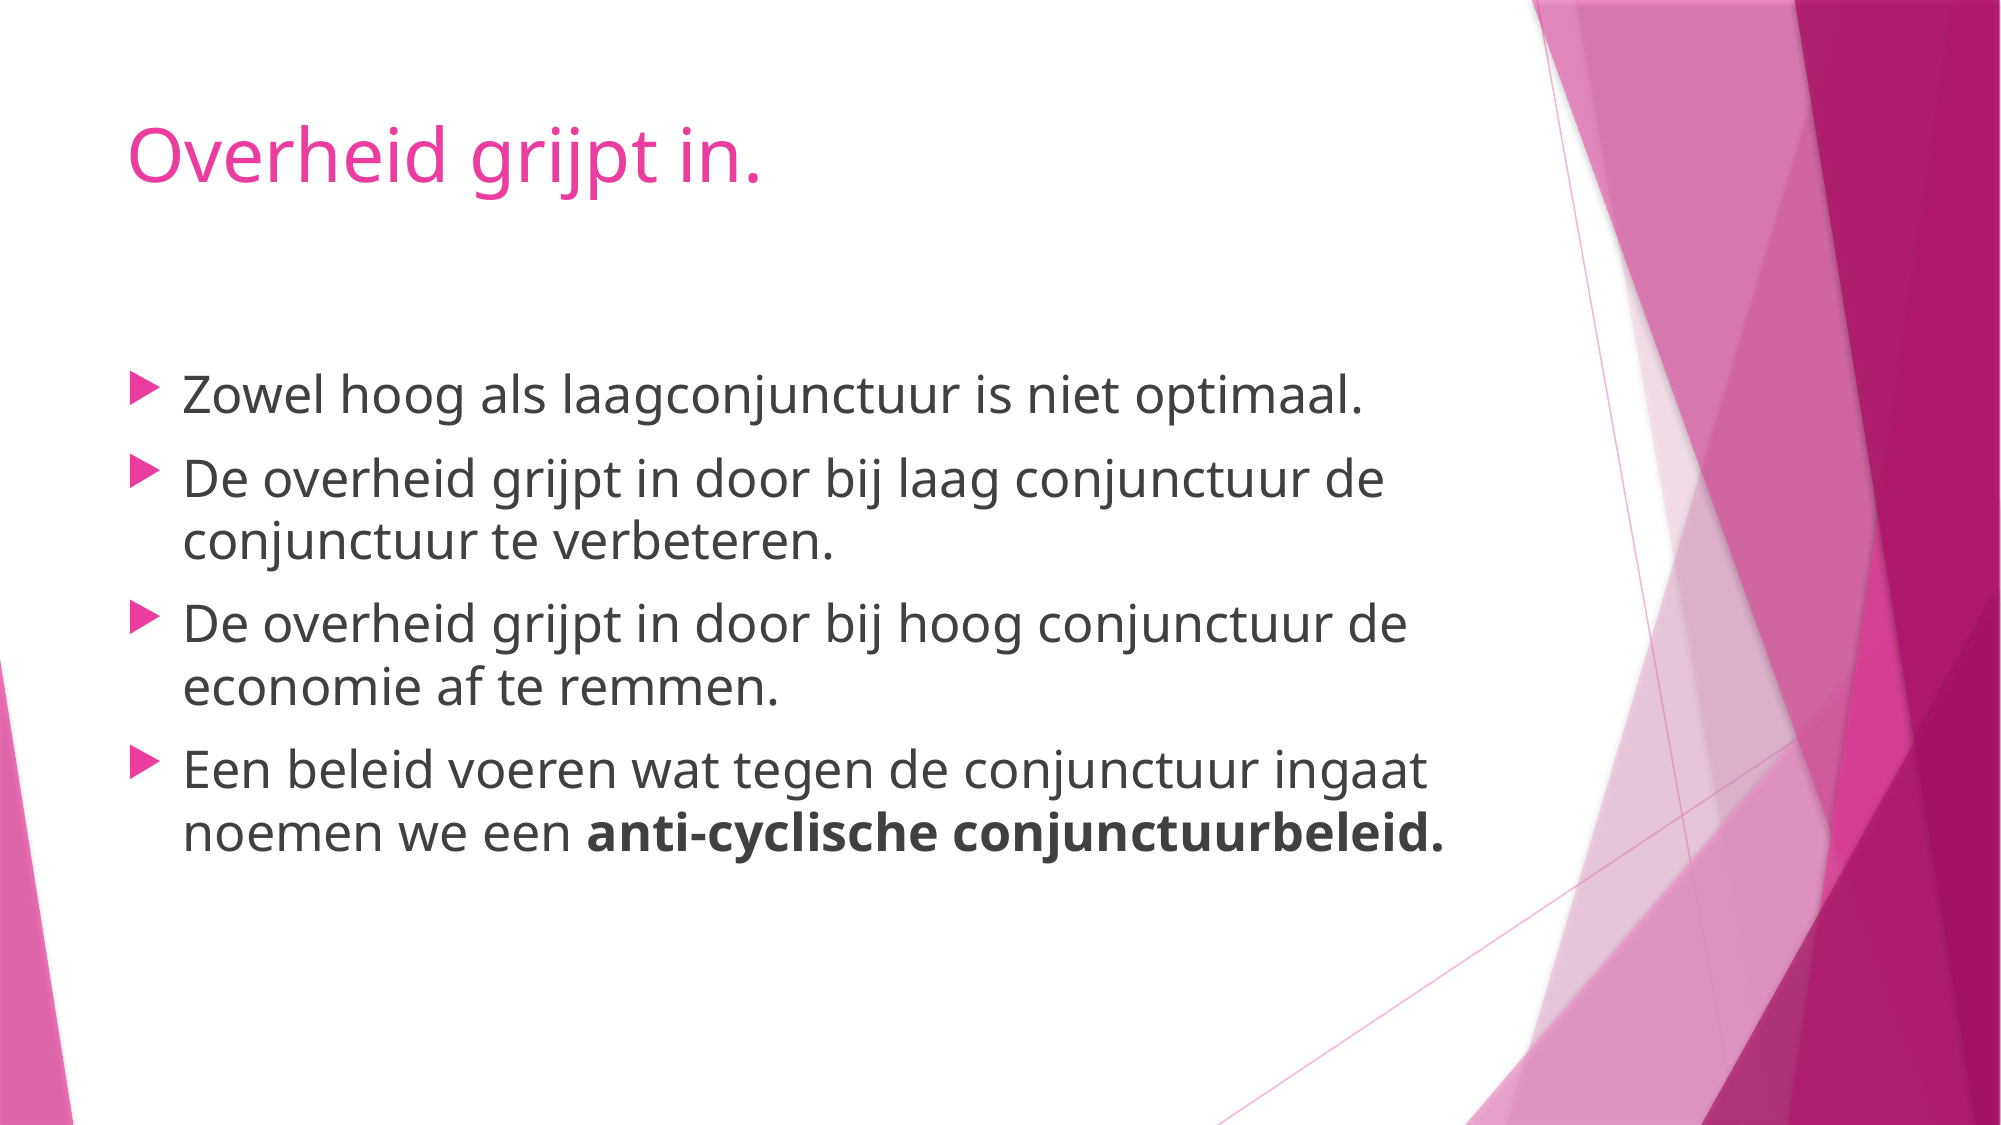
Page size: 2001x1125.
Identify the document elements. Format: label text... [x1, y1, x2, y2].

list Zowel hoog als laagconjunctuur is niet optimaal. De overheid grijpt in door bij laag conjunctuur de conjunctuur te verbeteren. De overheid grijpt in door bij hoog conjunctuur de economie af te remmen. Een beleid voeren wat tegen de conjunctuur ingaat noemen we een anti-cyclische conjunctuurbeleid. [111, 354, 1522, 992]
title Overheid grijpt in. [111, 99, 1522, 317]
